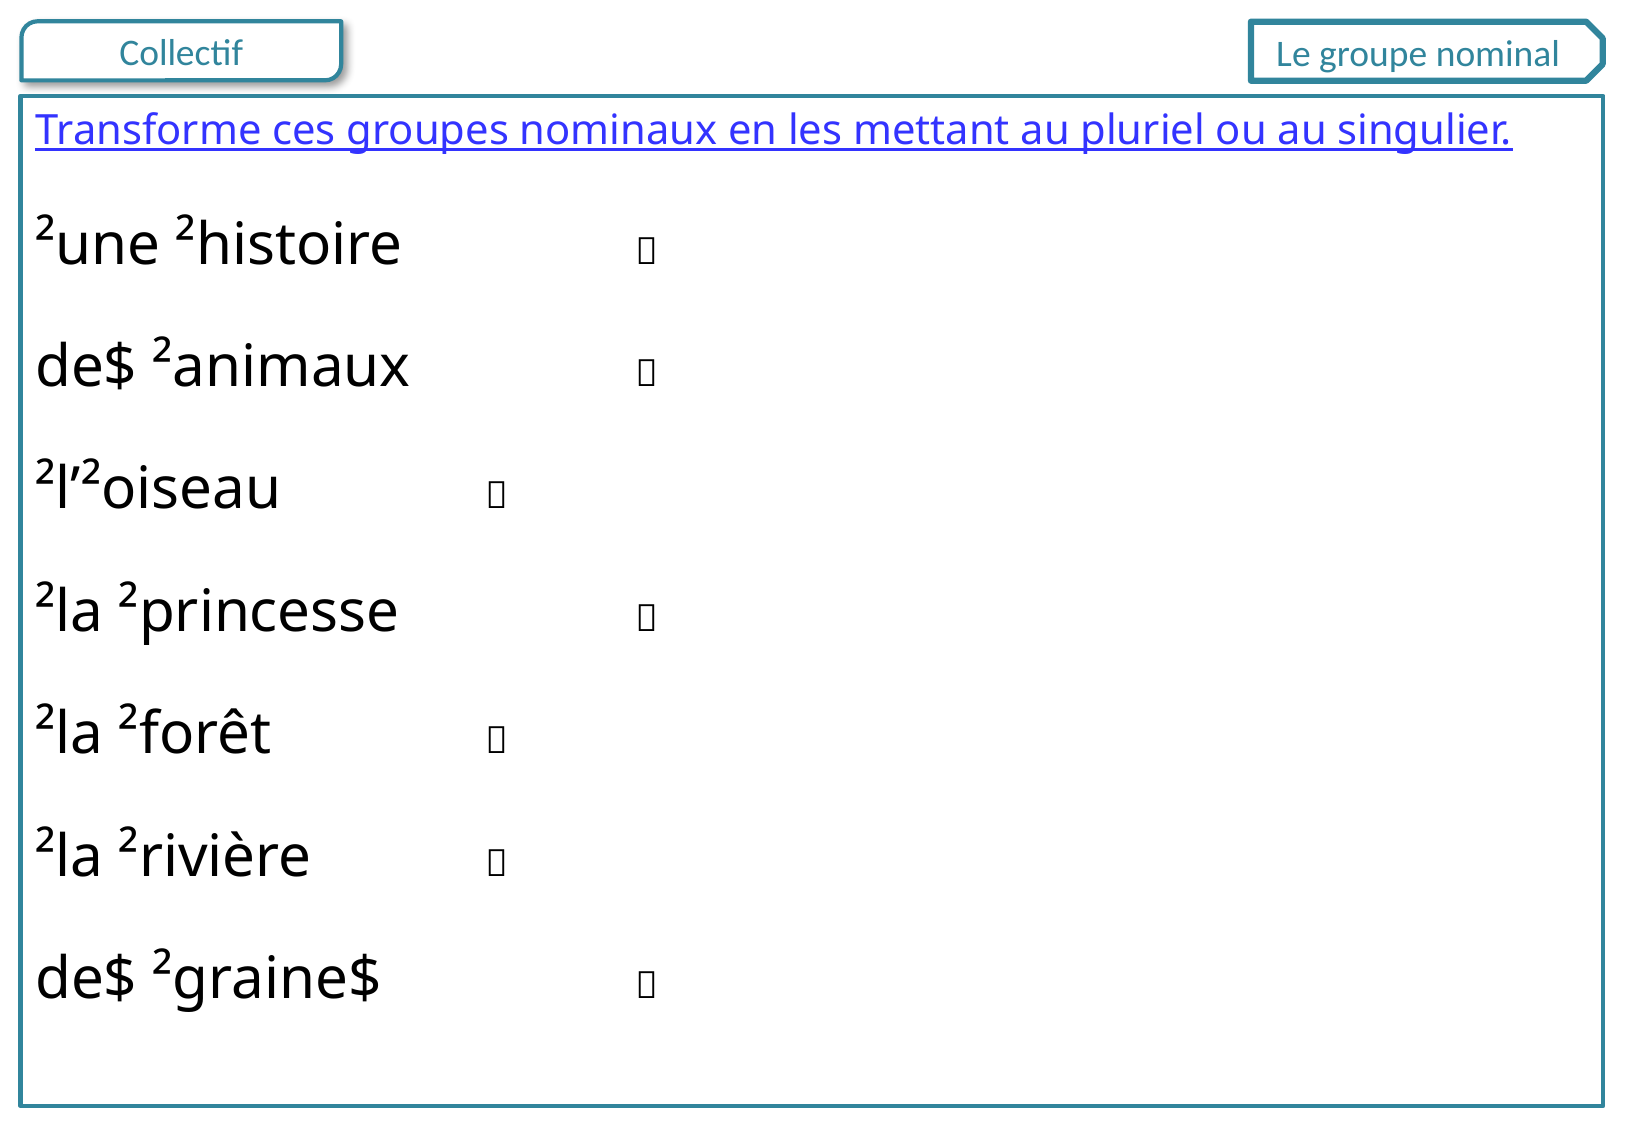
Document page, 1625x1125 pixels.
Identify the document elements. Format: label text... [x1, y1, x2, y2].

list Transforme ces groupes nominaux en les mettant au pluriel ou au singulier. ²une ²histoire  de$ ²animaux  ²l’²oiseau  ²la ²princesse  ²la ²forêt  ²la ²rivière  de$ ²graine$  [18, 94, 1605, 1108]
list Le groupe nominal [1251, 21, 1585, 81]
